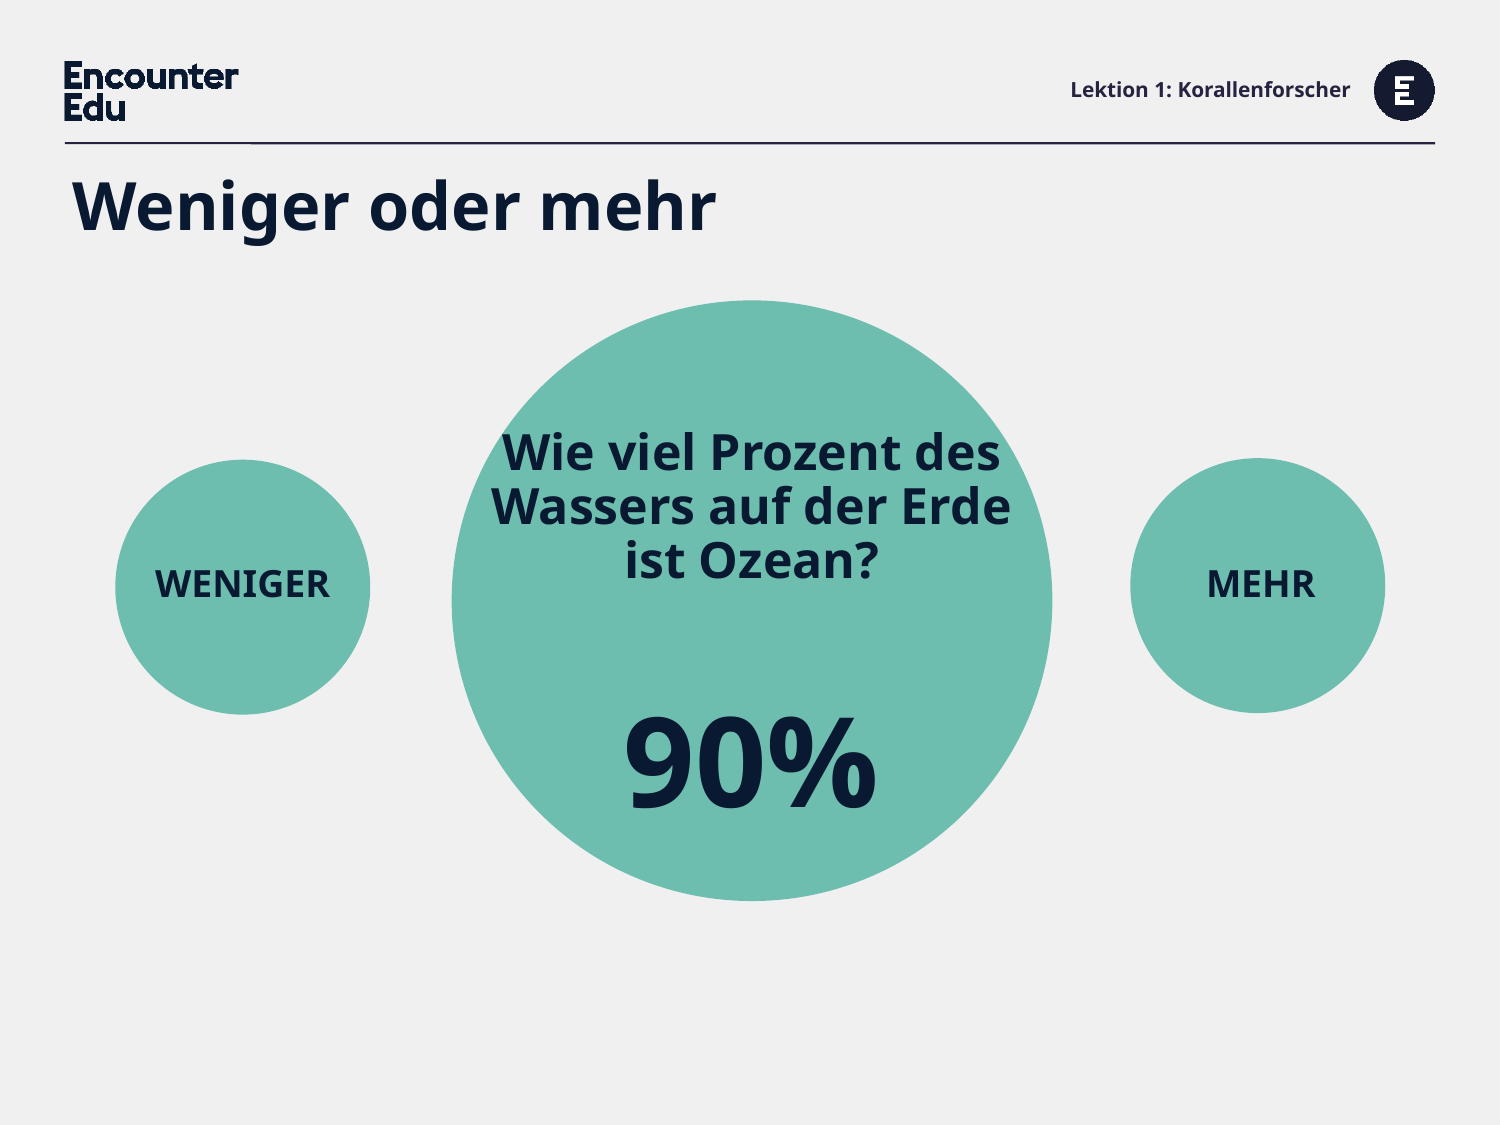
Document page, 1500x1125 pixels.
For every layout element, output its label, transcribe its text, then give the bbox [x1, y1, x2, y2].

text_box MEHR [1083, 516, 1439, 655]
picture [60, 59, 243, 122]
picture [1372, 58, 1436, 122]
list Wie viel Prozent des Wassers auf der Erde ist Ozean? [482, 419, 1021, 602]
list 90% [482, 691, 1021, 874]
title Lektion 1: Korallenforscher [749, 67, 1359, 114]
list WENIGER [64, 515, 421, 656]
text_box Weniger oder mehr [64, 156, 750, 252]
